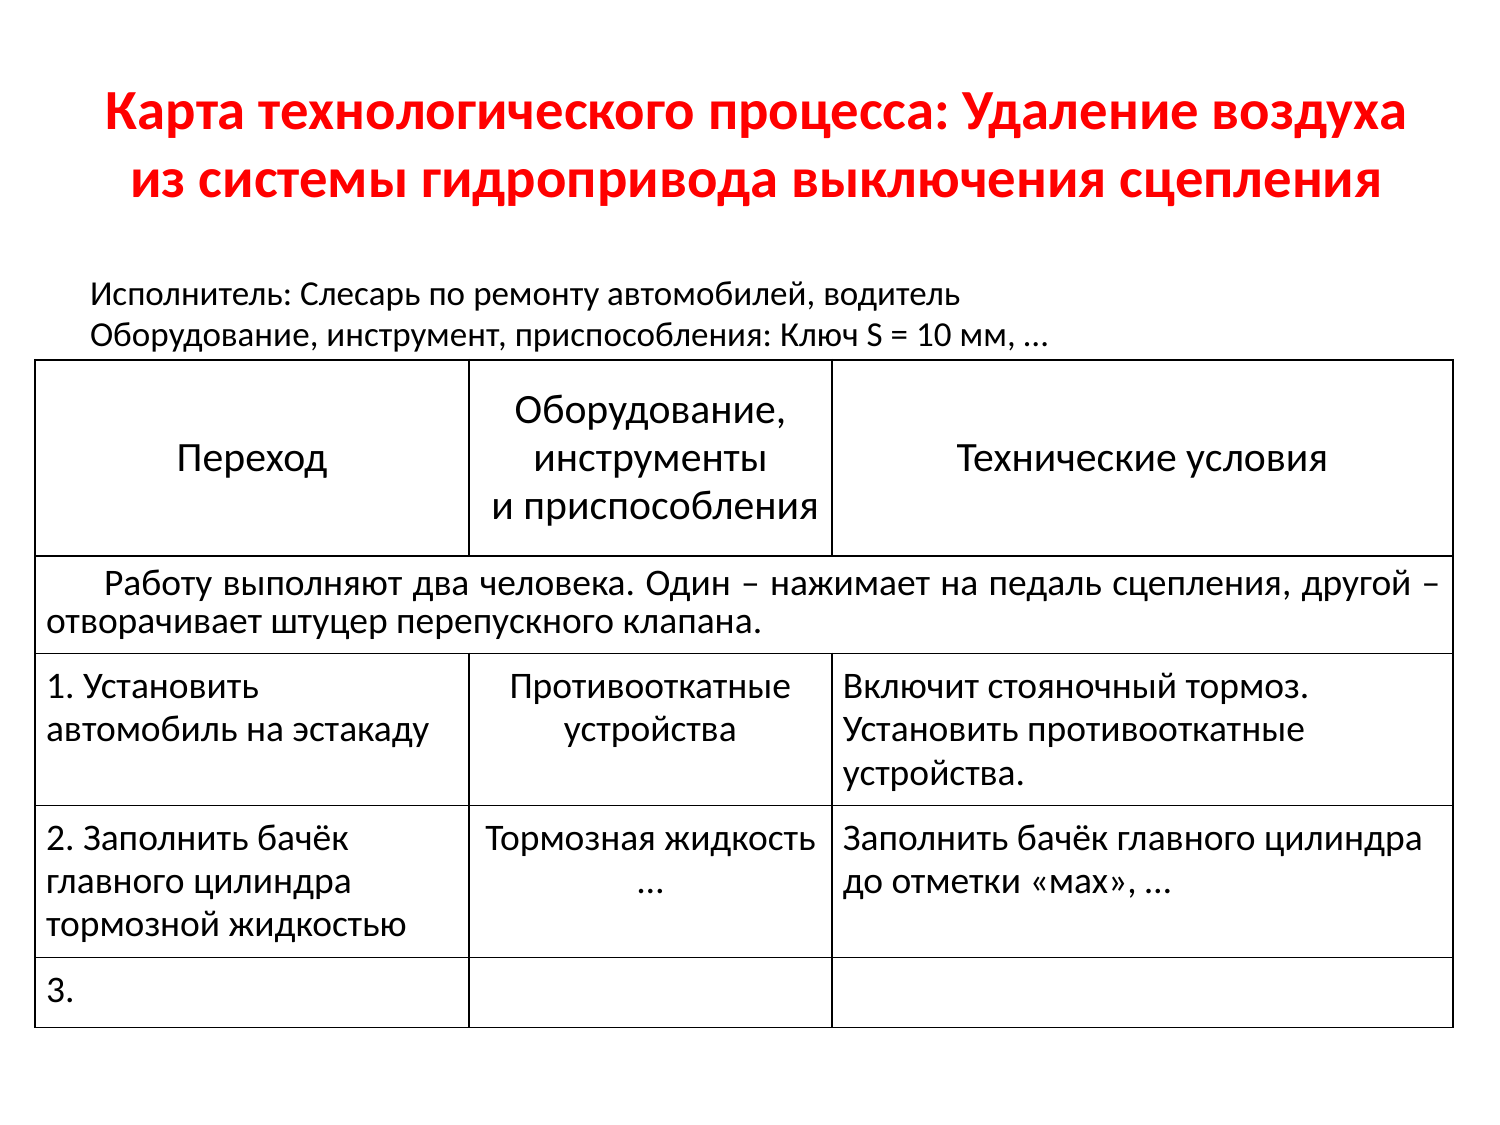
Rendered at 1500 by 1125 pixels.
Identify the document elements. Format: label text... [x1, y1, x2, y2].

table_header Оборудование, инструменты и приспособления [470, 361, 831, 555]
table_cell Тормозная жидкость … [470, 806, 831, 957]
table_cell 2. Заполнить бачёк главного цилиндра тормозной жидкостью [36, 806, 468, 957]
table_cell [470, 958, 831, 1027]
table_cell [833, 958, 1452, 1027]
table_header Переход [36, 361, 468, 555]
title Карта технологического процесса: Удаление воздуха из системы гидропривода выключения сцепления [82, 35, 1432, 247]
table_cell 1. Установить автомобиль на эстакаду [36, 654, 468, 805]
list Исполнитель: Слесарь по ремонту автомобилей, водитель Оборудование, инструмент, приспособления: Ключ S = 10 мм, … [75, 262, 1425, 359]
table_header Технические условия [833, 361, 1452, 555]
table_cell Включит стояночный тормоз. Установить противооткатные устройства. [833, 654, 1452, 805]
table_cell Работу выполняют два человека. Один – нажимает на педаль сцепления, другой – отворачивает штуцер перепускного клапана. [36, 557, 1452, 653]
table_cell Заполнить бачёк главного цилиндра до отметки «мах», … [833, 806, 1452, 957]
table_cell 3. [36, 958, 468, 1027]
table_cell Противооткатные устройства [470, 654, 831, 805]
